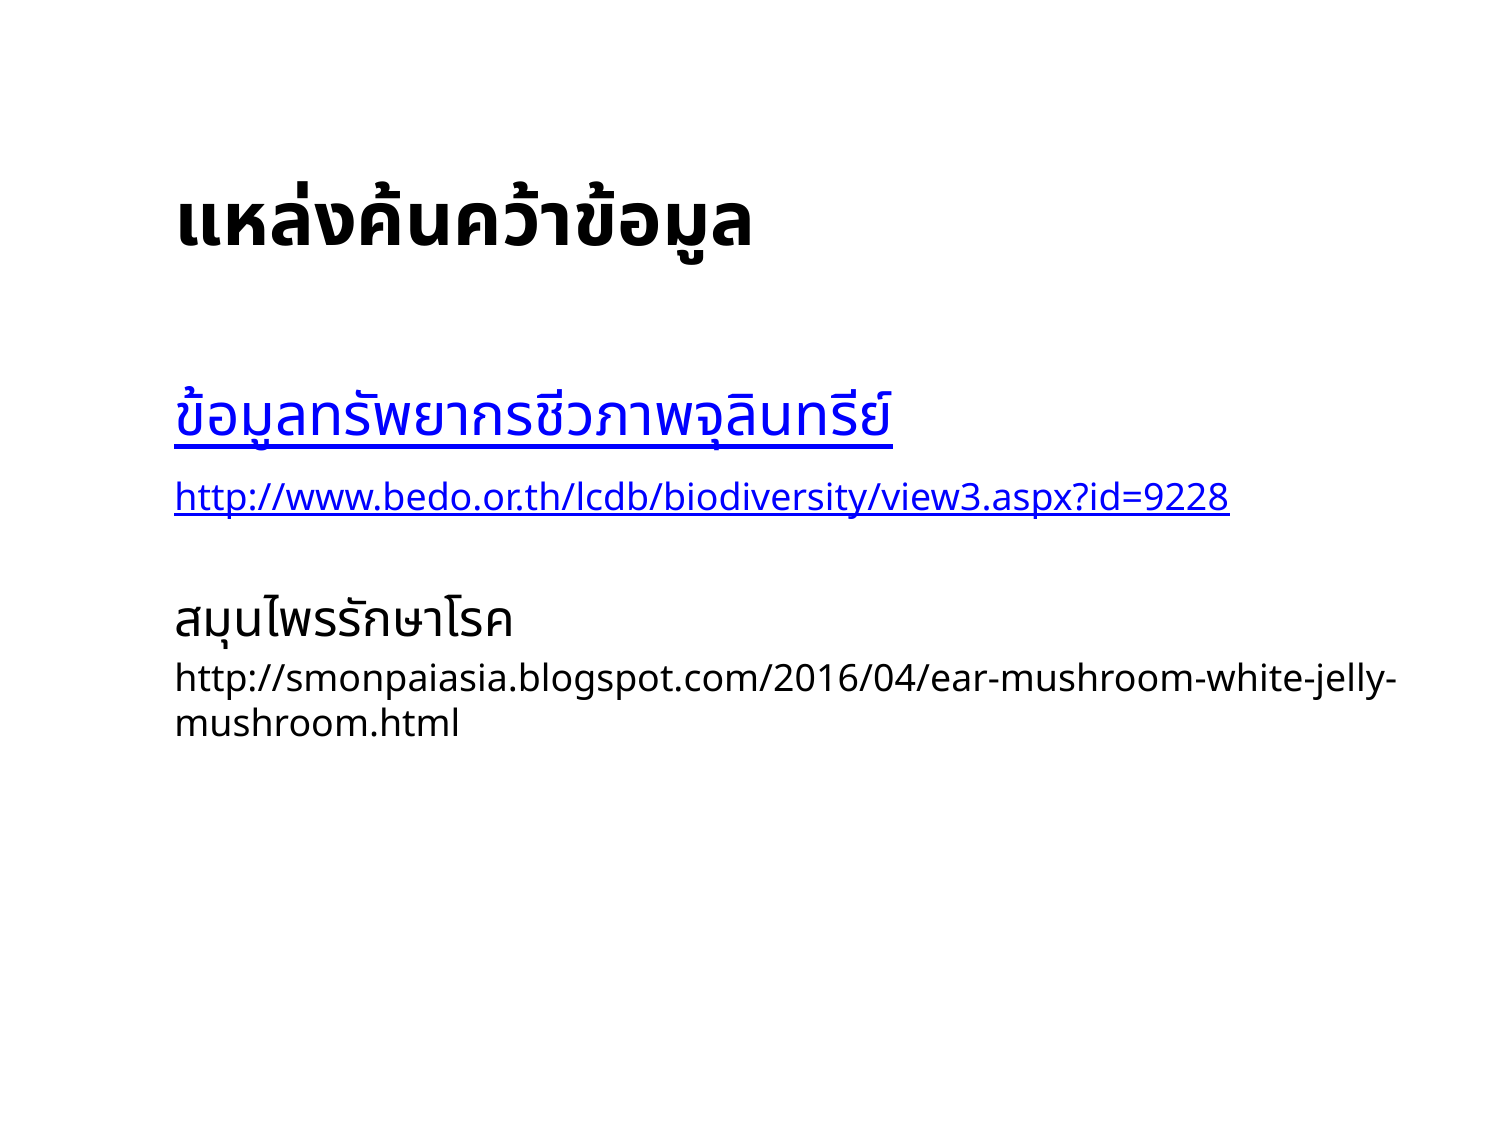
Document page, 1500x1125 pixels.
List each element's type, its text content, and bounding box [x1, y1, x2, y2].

list แหล่งค้นคว้าข้อมูล ข้อมูลทรัพยากรชีวภาพจุลินทรีย์ http://www.bedo.or.th/lcdb/biodiversity/view3.aspx?id=9228 สมุนไพรรักษาโรค http://smonpaiasia.blogspot.com/2016/04/ear-mushroom-white-jelly-mushroom.html [159, 113, 1424, 752]
